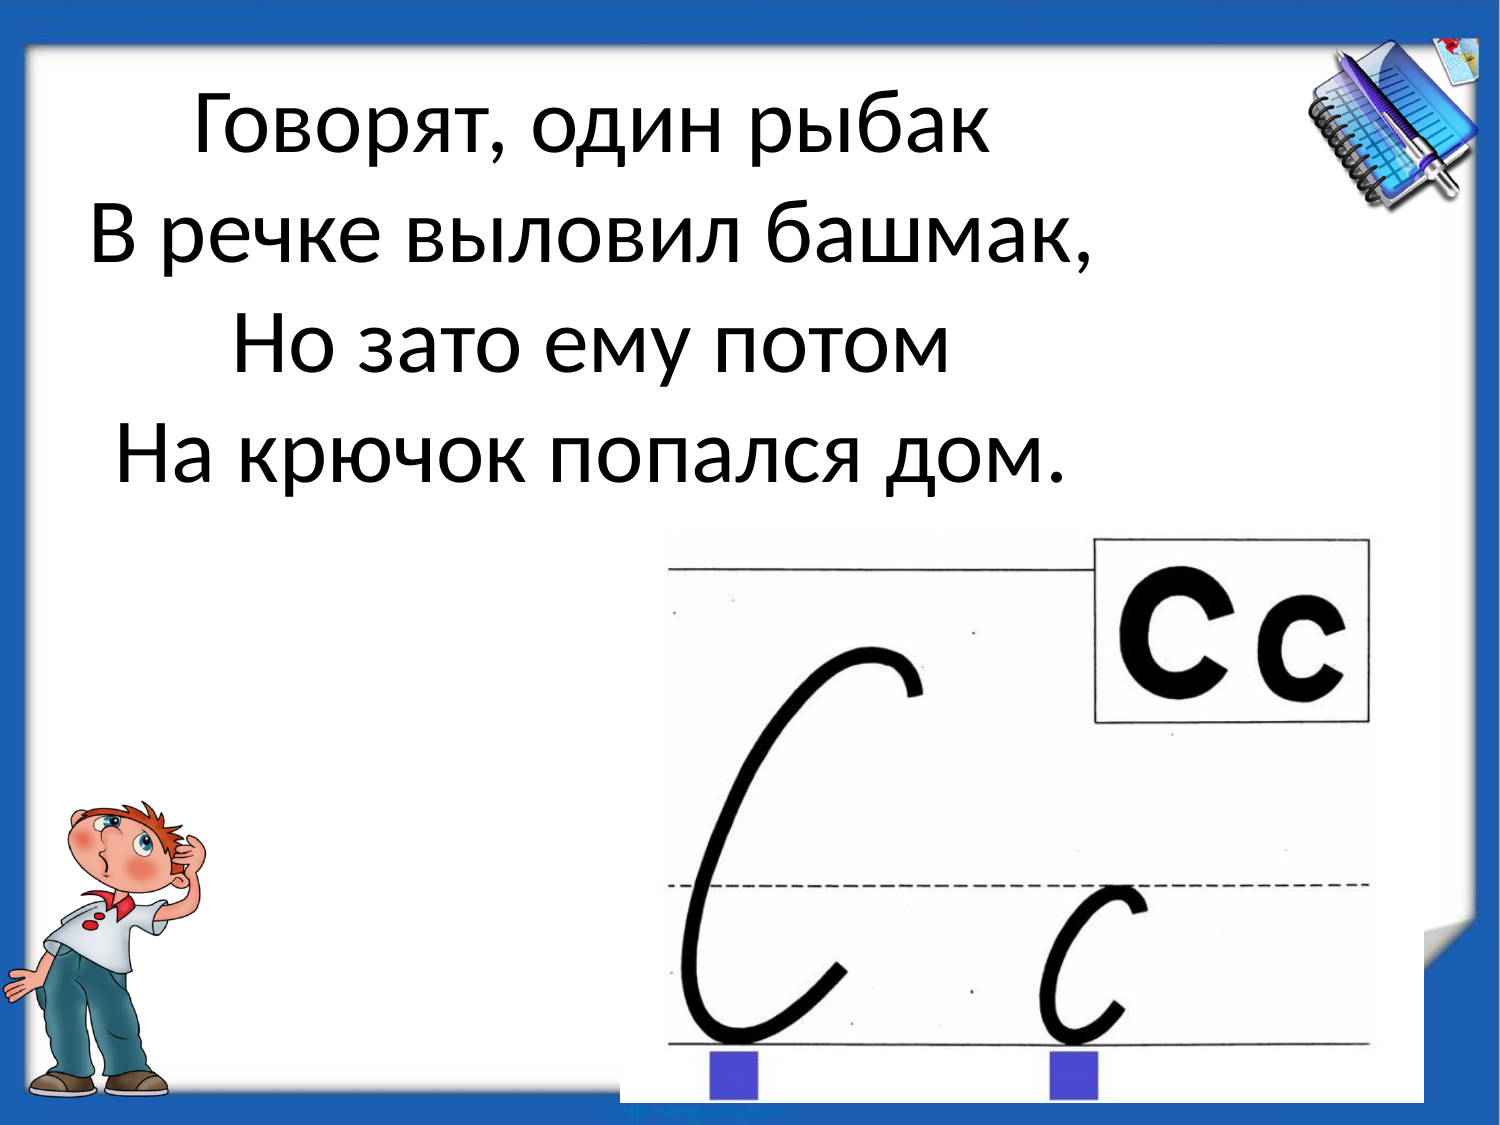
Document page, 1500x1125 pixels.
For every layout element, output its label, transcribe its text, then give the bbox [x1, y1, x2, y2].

picture [0, 0, 1500, 1125]
title Говорят, один рыбак В речке выловил башмак, Но зато ему потом На крючок попался дом. [37, 30, 1148, 532]
